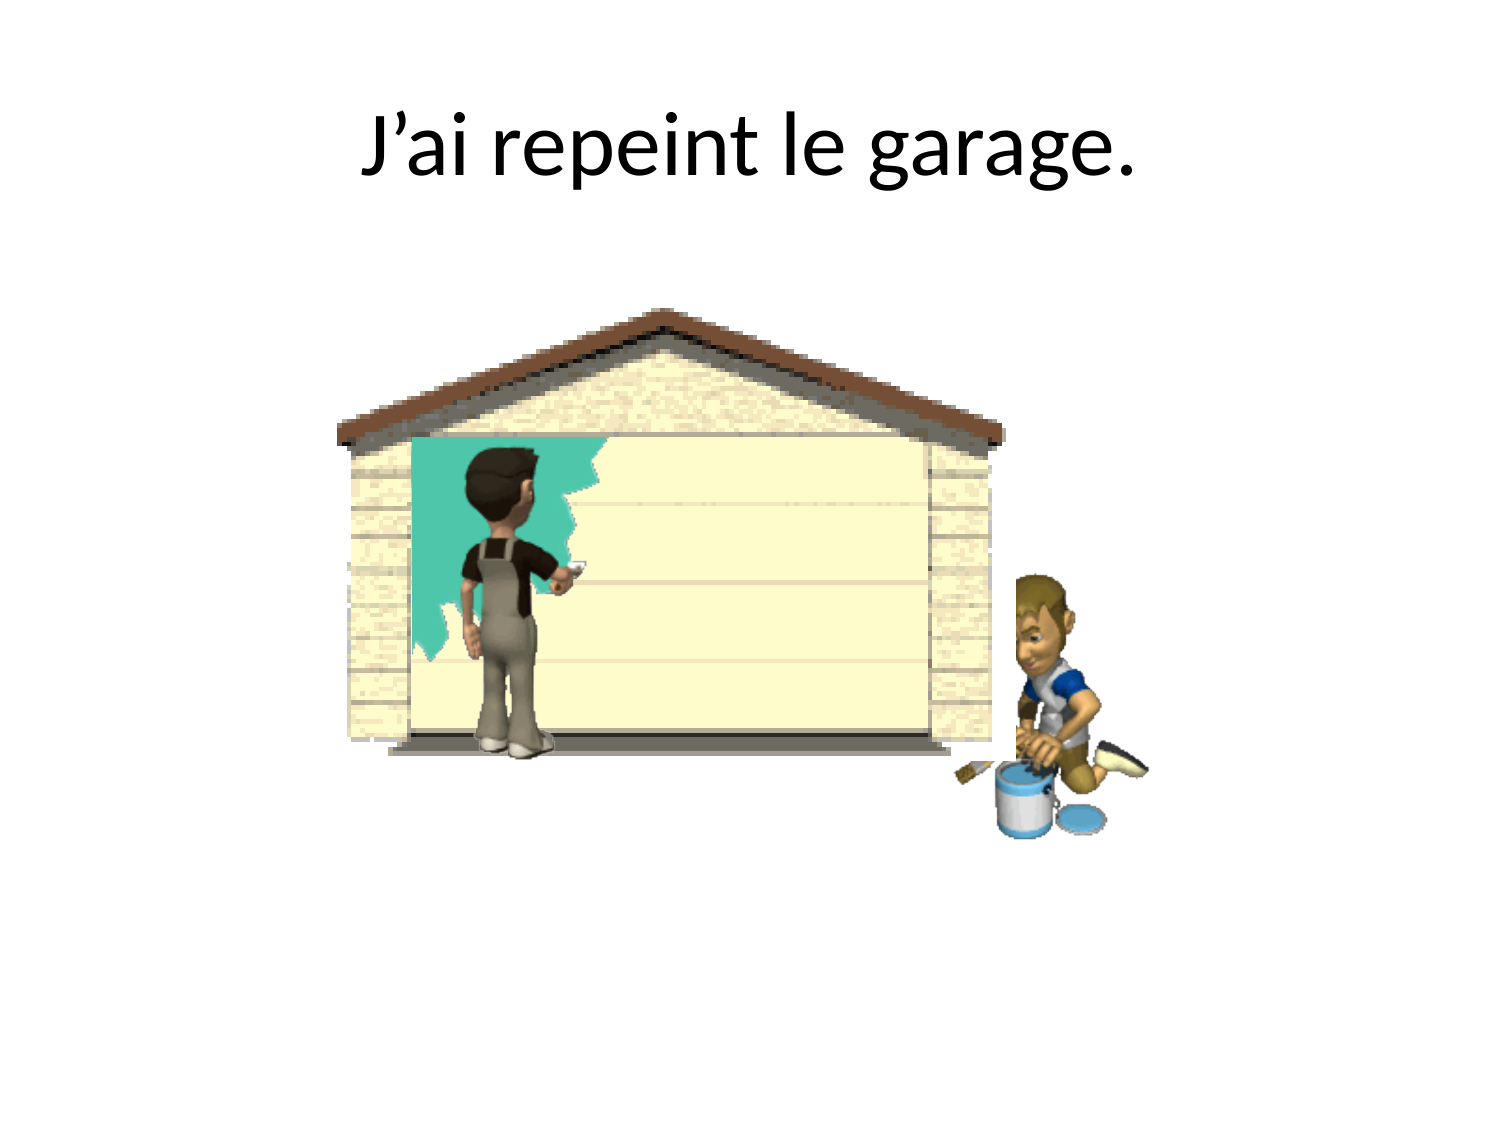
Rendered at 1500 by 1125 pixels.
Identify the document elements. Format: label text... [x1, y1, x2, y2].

title J’ai repeint le garage. [75, 45, 1425, 233]
picture [324, 299, 1157, 856]
